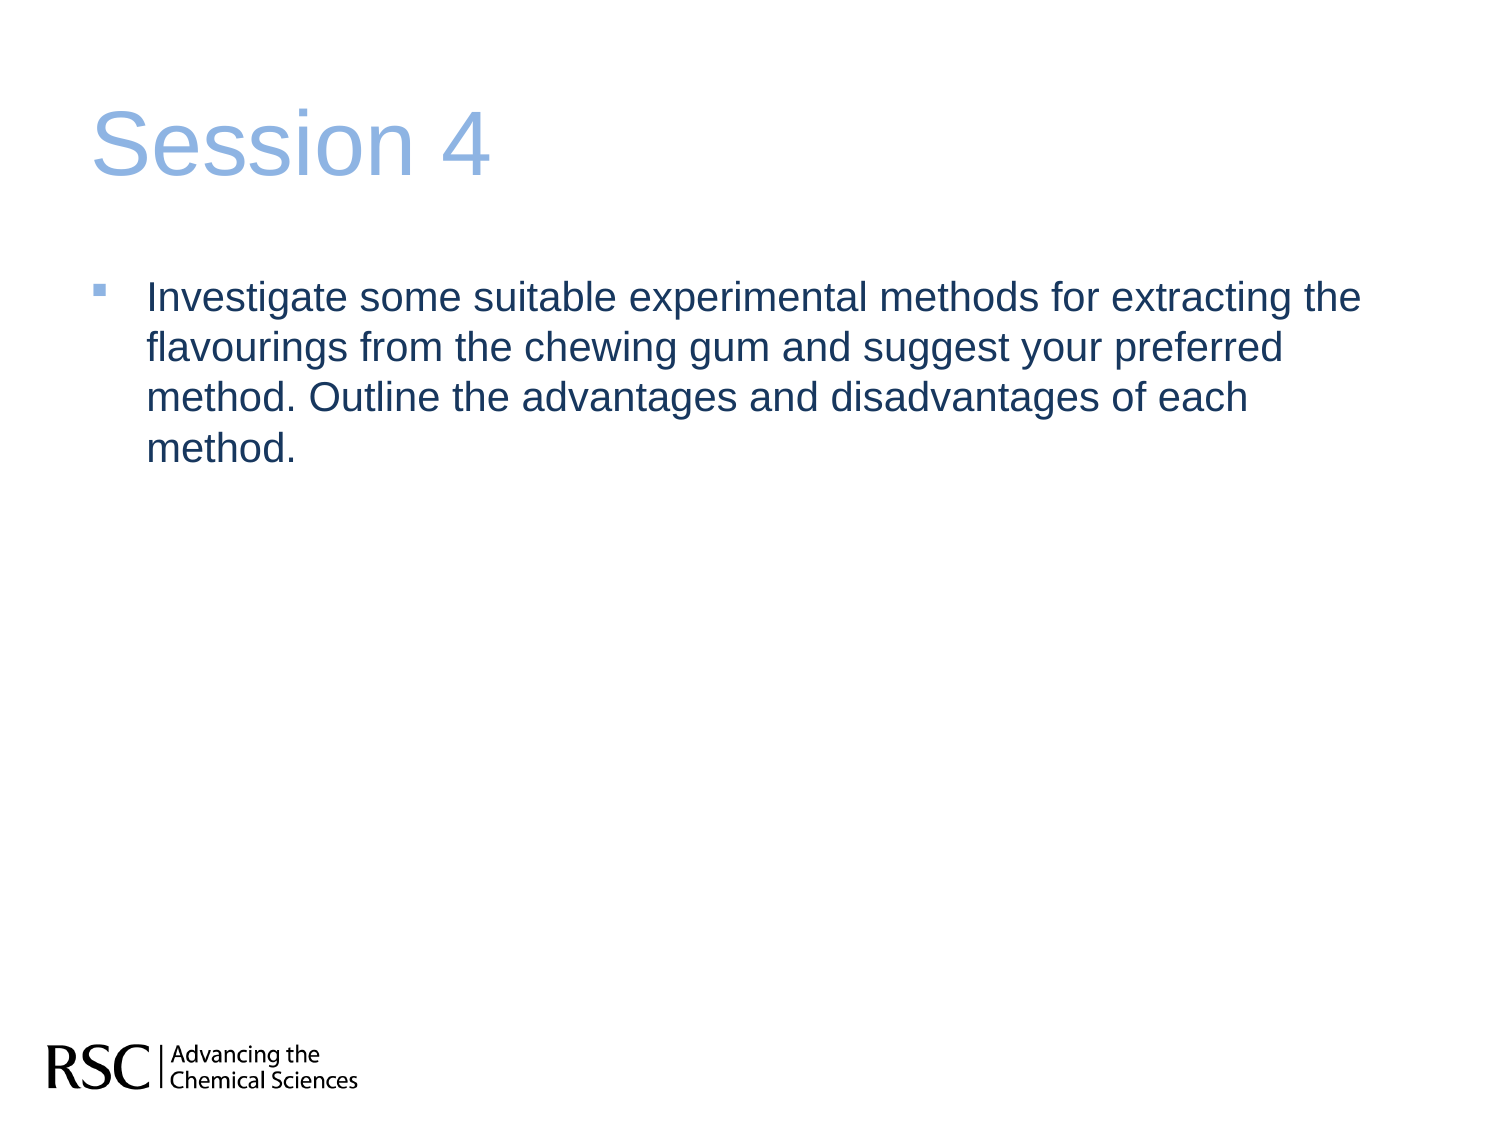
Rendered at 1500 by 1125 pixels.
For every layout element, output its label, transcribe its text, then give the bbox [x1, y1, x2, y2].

title Session 4 [75, 45, 1425, 233]
list Investigate some suitable experimental methods for extracting the flavourings from the chewing gum and suggest your preferred method. Outline the advantages and disadvantages of each method. [75, 262, 1425, 1005]
